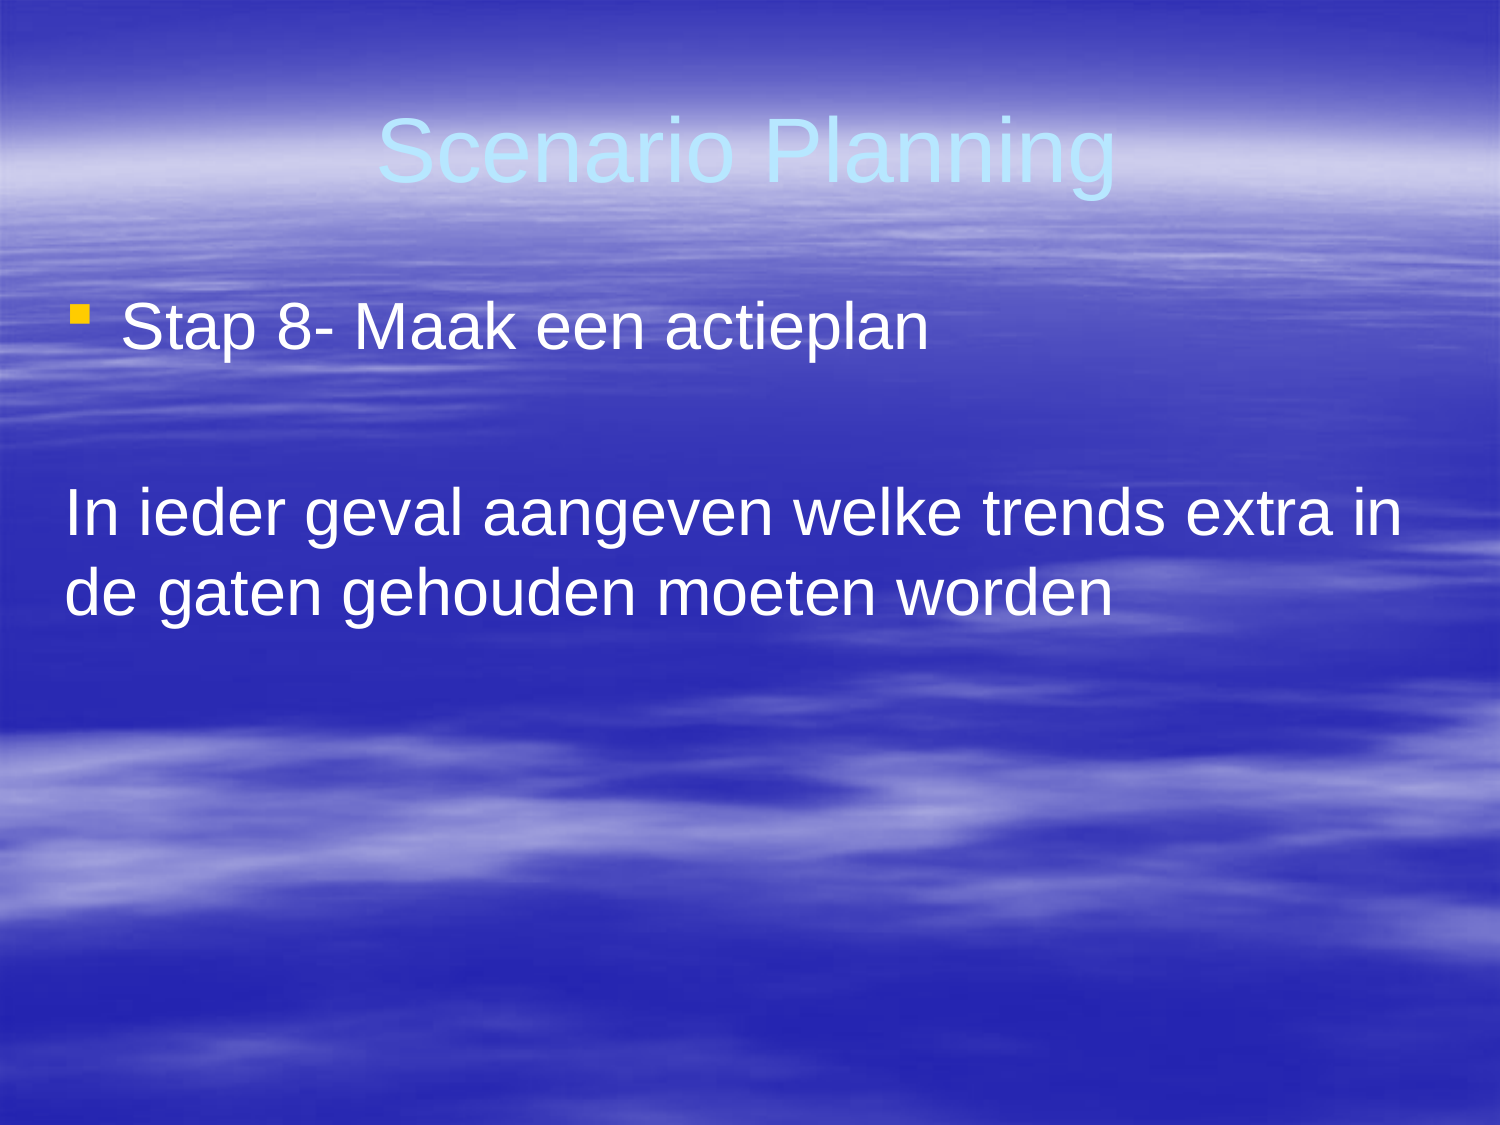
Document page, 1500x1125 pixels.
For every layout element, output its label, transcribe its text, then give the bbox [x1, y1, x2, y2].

title Scenario Planning [49, 37, 1446, 255]
list Stap 8- Maak een actieplan In ieder geval aangeven welke trends extra in de gaten gehouden moeten worden [49, 275, 1451, 1001]
